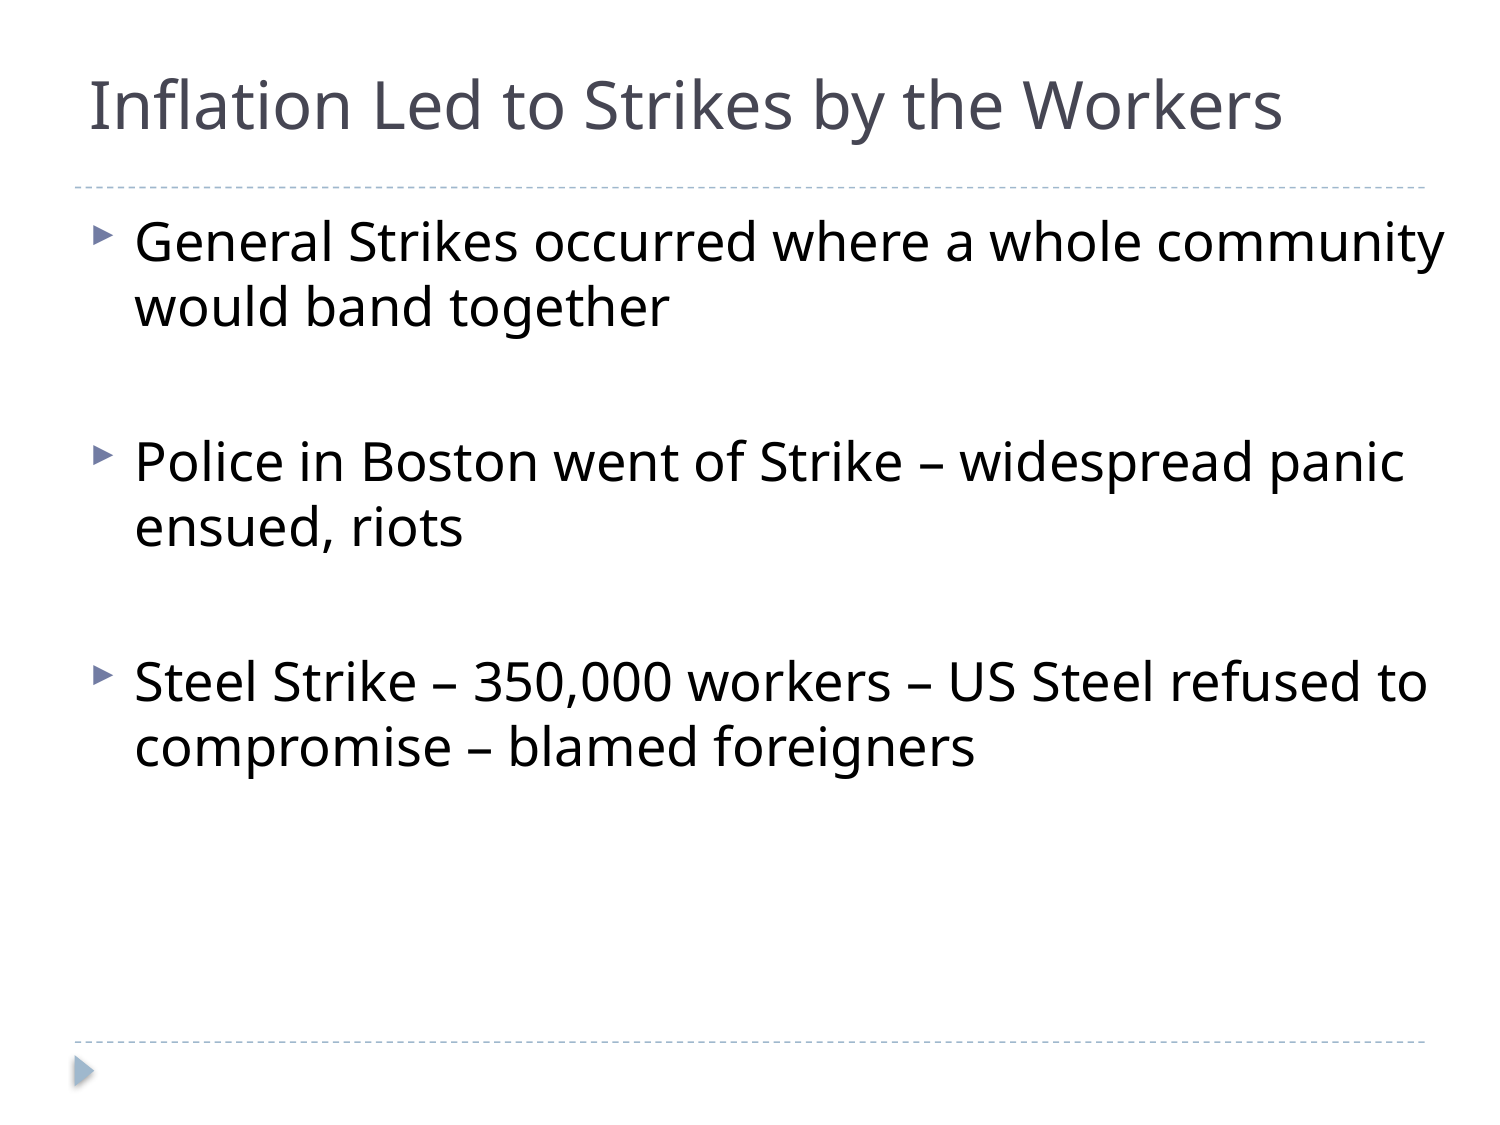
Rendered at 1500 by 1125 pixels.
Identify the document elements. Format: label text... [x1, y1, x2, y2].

title Inflation Led to Strikes by the Workers [75, 0, 1425, 150]
list General Strikes occurred where a whole community would band together Police in Boston went of Strike – widespread panic ensued, riots Steel Strike – 350,000 workers – US Steel refused to compromise – blamed foreigners [75, 199, 1500, 1088]
